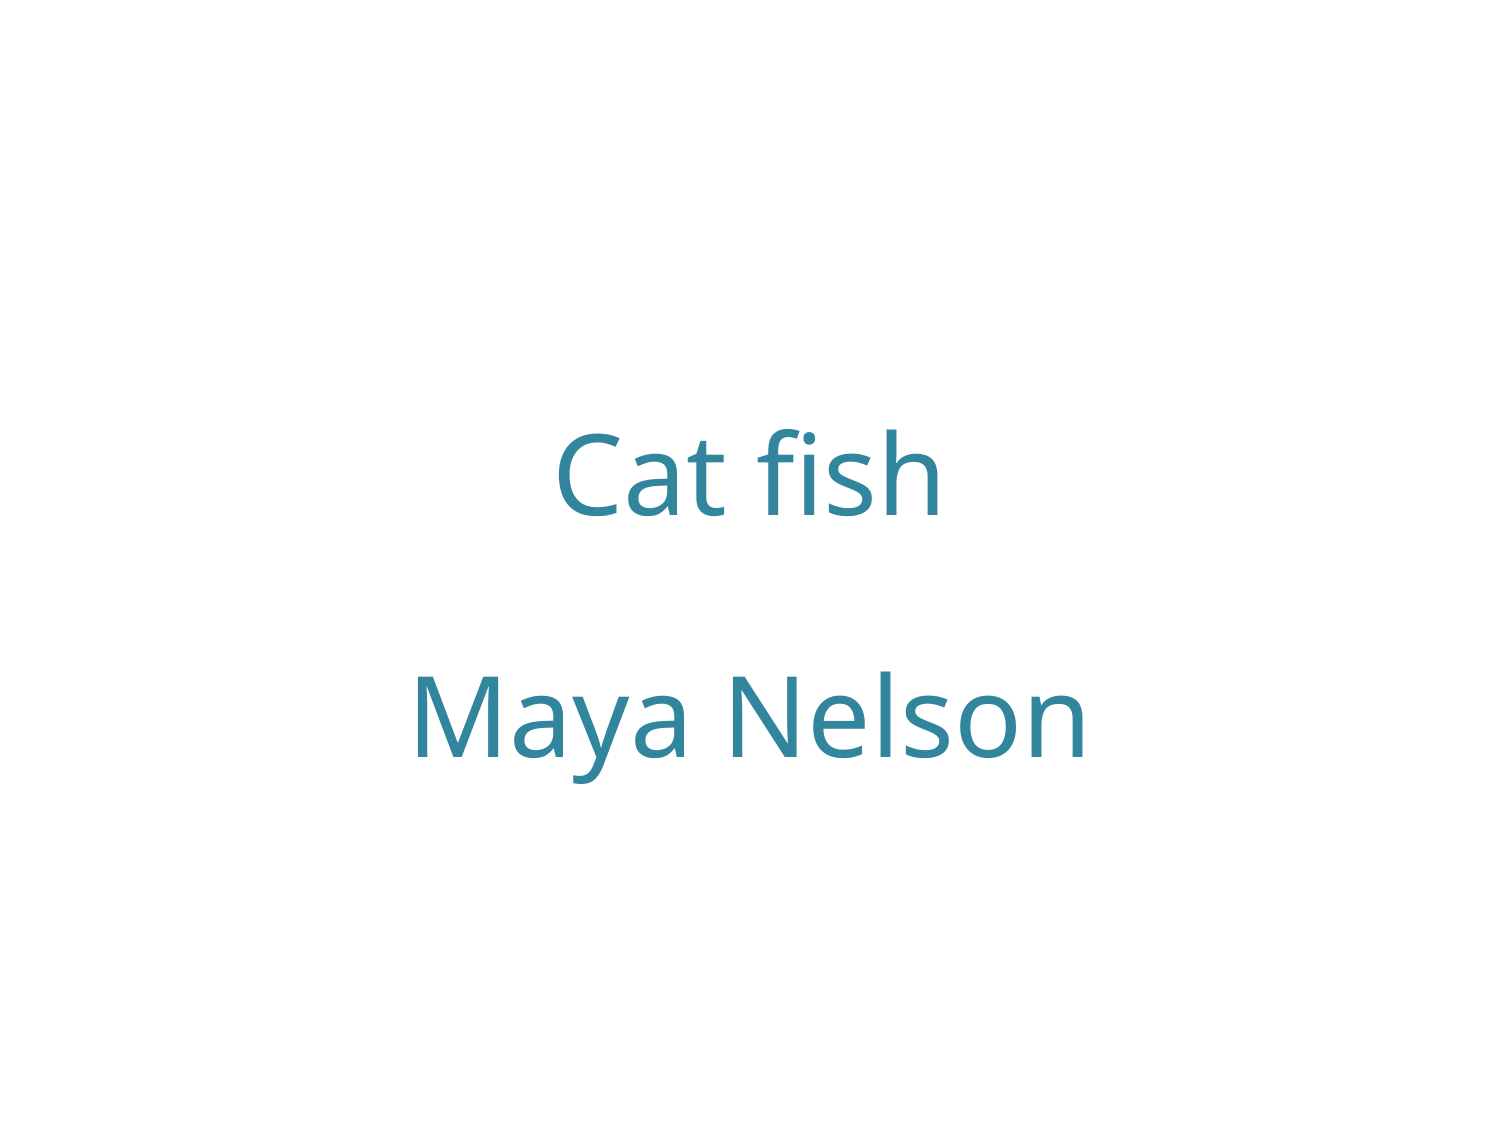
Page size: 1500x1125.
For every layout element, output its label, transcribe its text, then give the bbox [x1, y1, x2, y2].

title Cat fish [112, 349, 1388, 591]
subtitle Maya Nelson [225, 637, 1275, 925]
